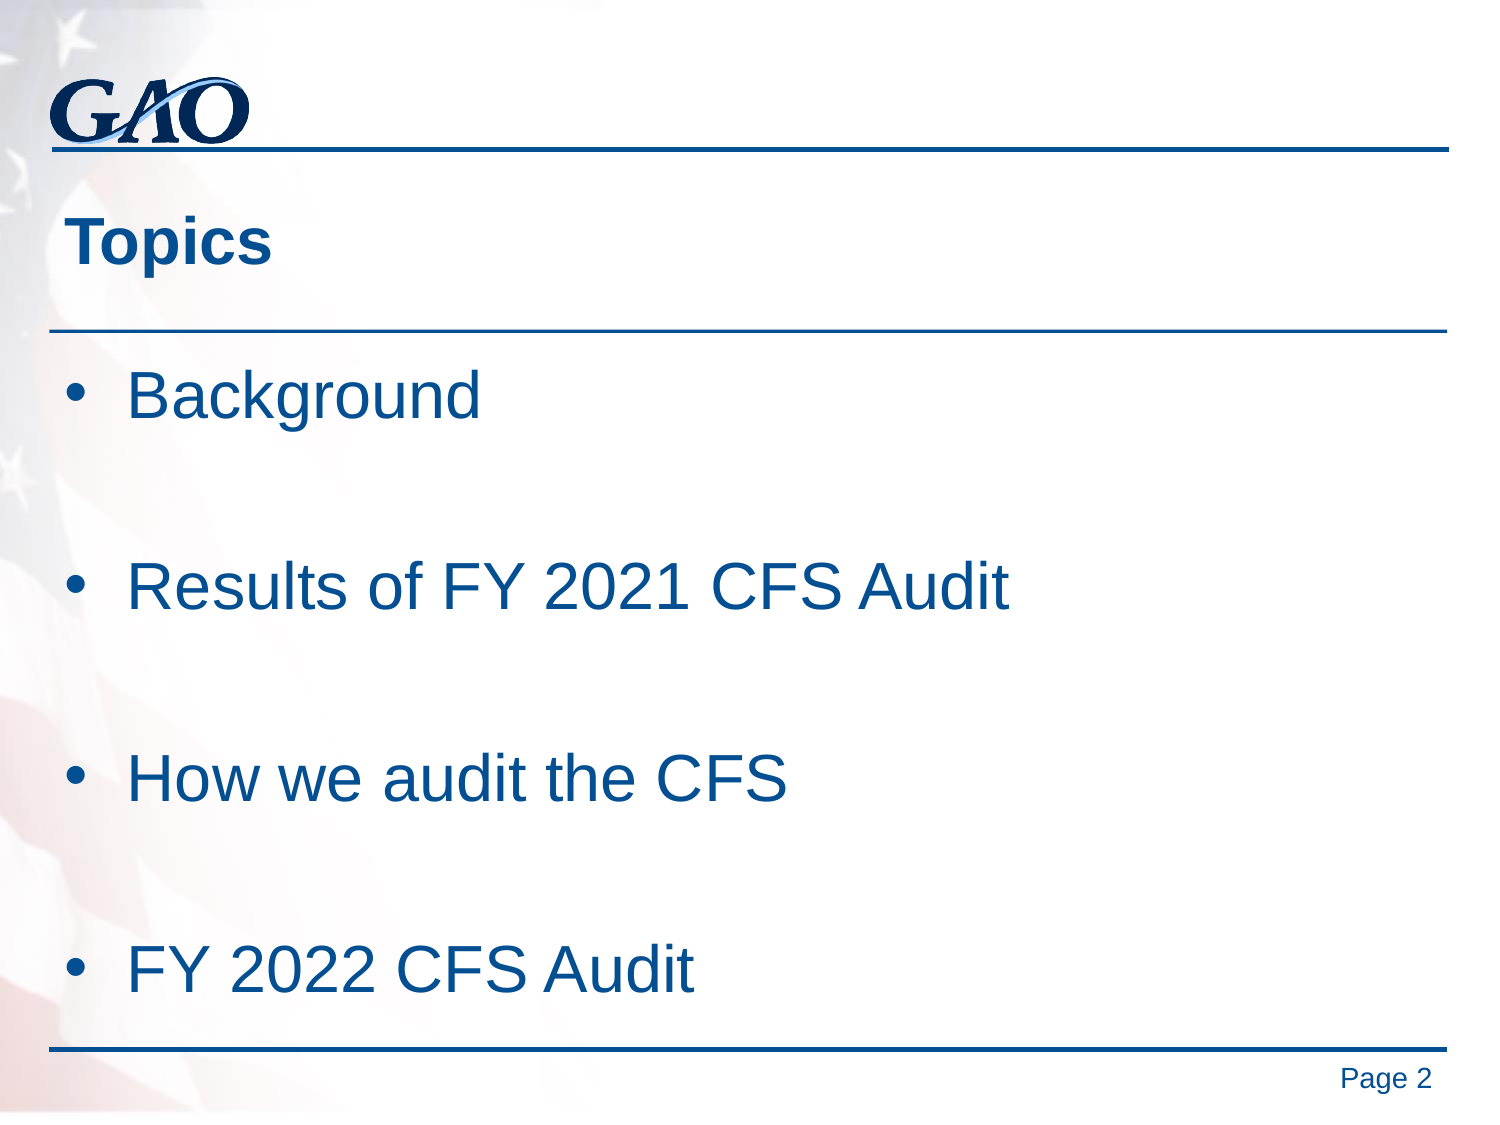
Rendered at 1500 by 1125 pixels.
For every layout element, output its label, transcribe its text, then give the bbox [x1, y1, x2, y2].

title Topics [49, 162, 1447, 313]
slide_number Page 2 [1097, 1050, 1448, 1103]
list Background Results of FY 2021 CFS Audit How we audit the CFS FY 2022 CFS Audit [49, 343, 1447, 1038]
picture [0, 0, 1500, 1125]
